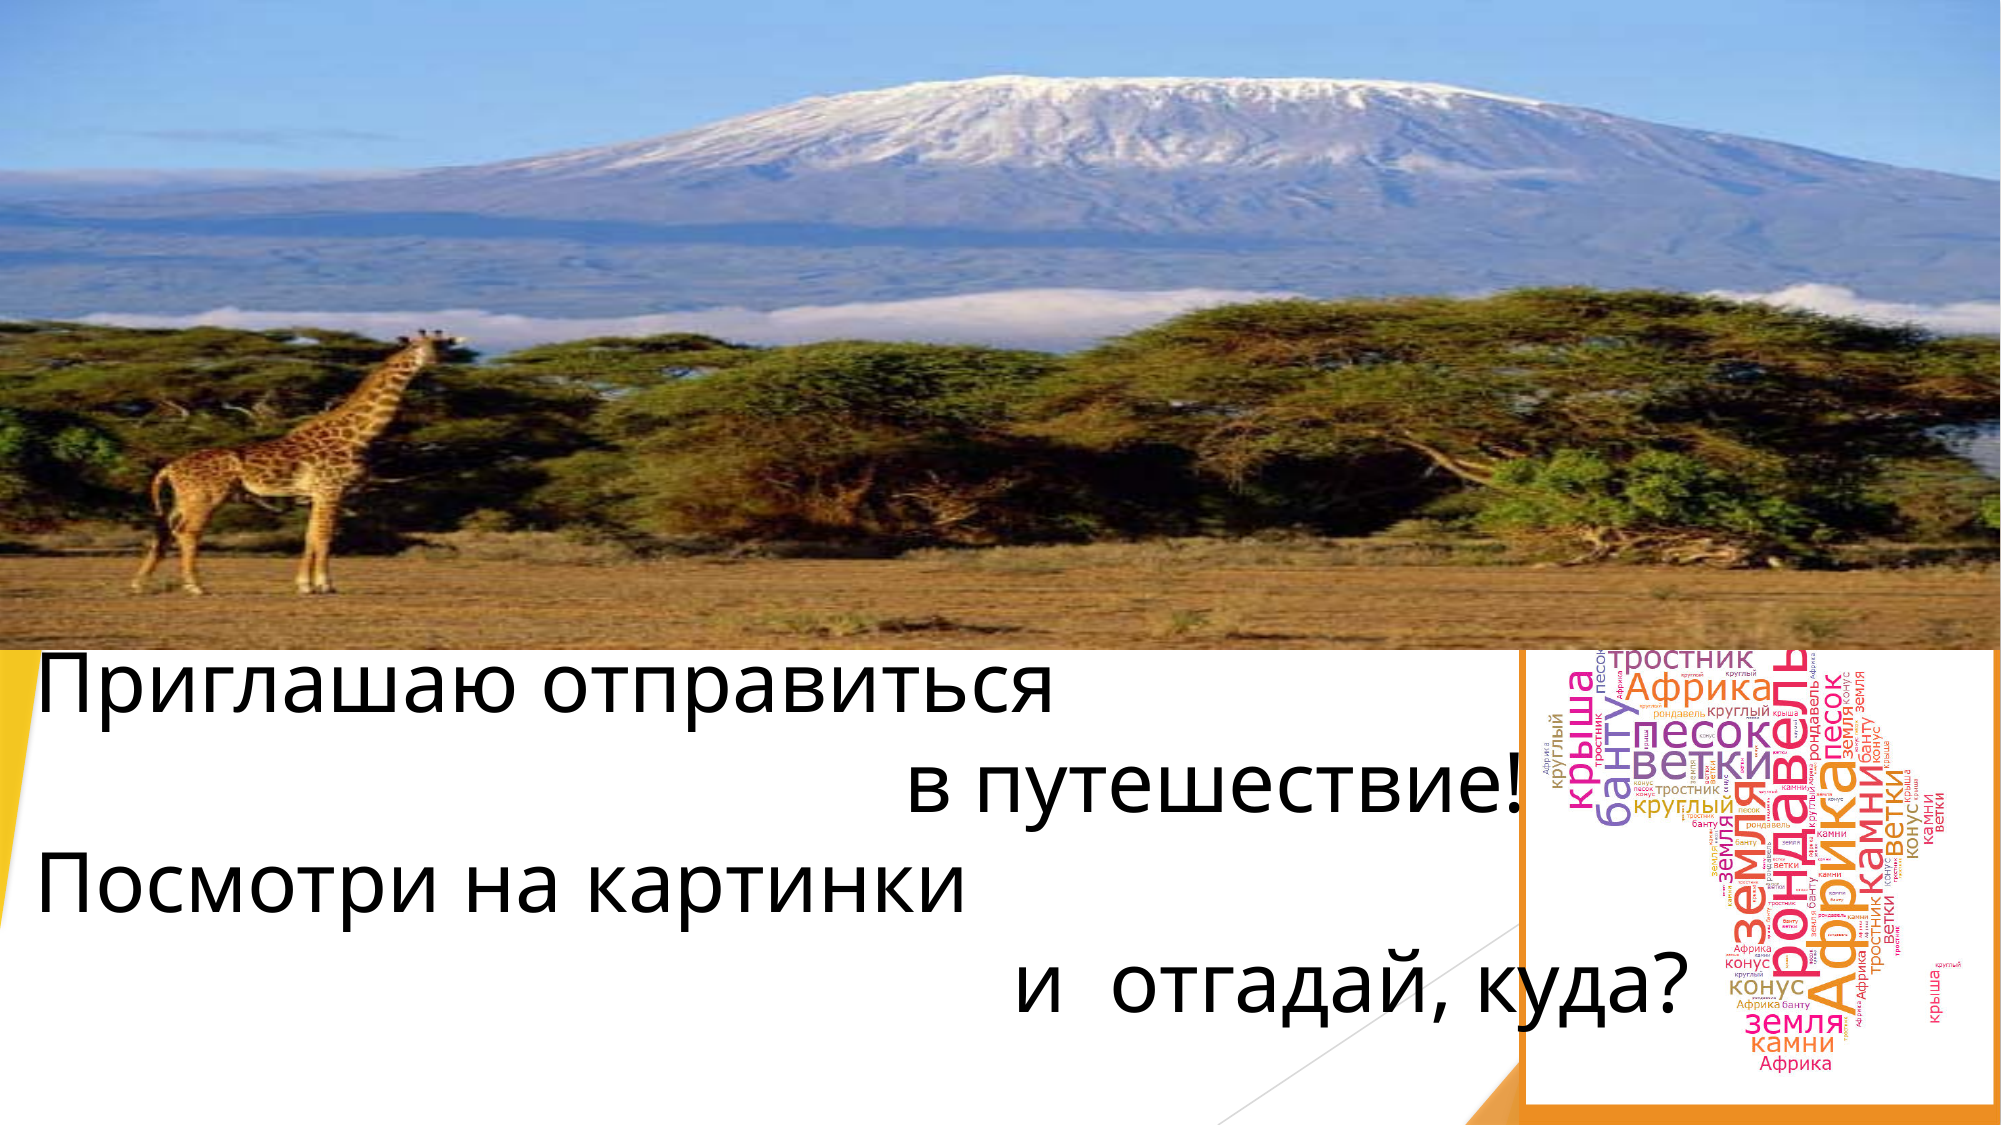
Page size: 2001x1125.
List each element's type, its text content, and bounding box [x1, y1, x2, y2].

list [1518, 661, 2000, 1125]
text_box Приглашаю отправиться в путешествие! Посмотри на картинки и отгадай, куда? [19, 661, 1513, 1037]
picture [0, 0, 2000, 650]
